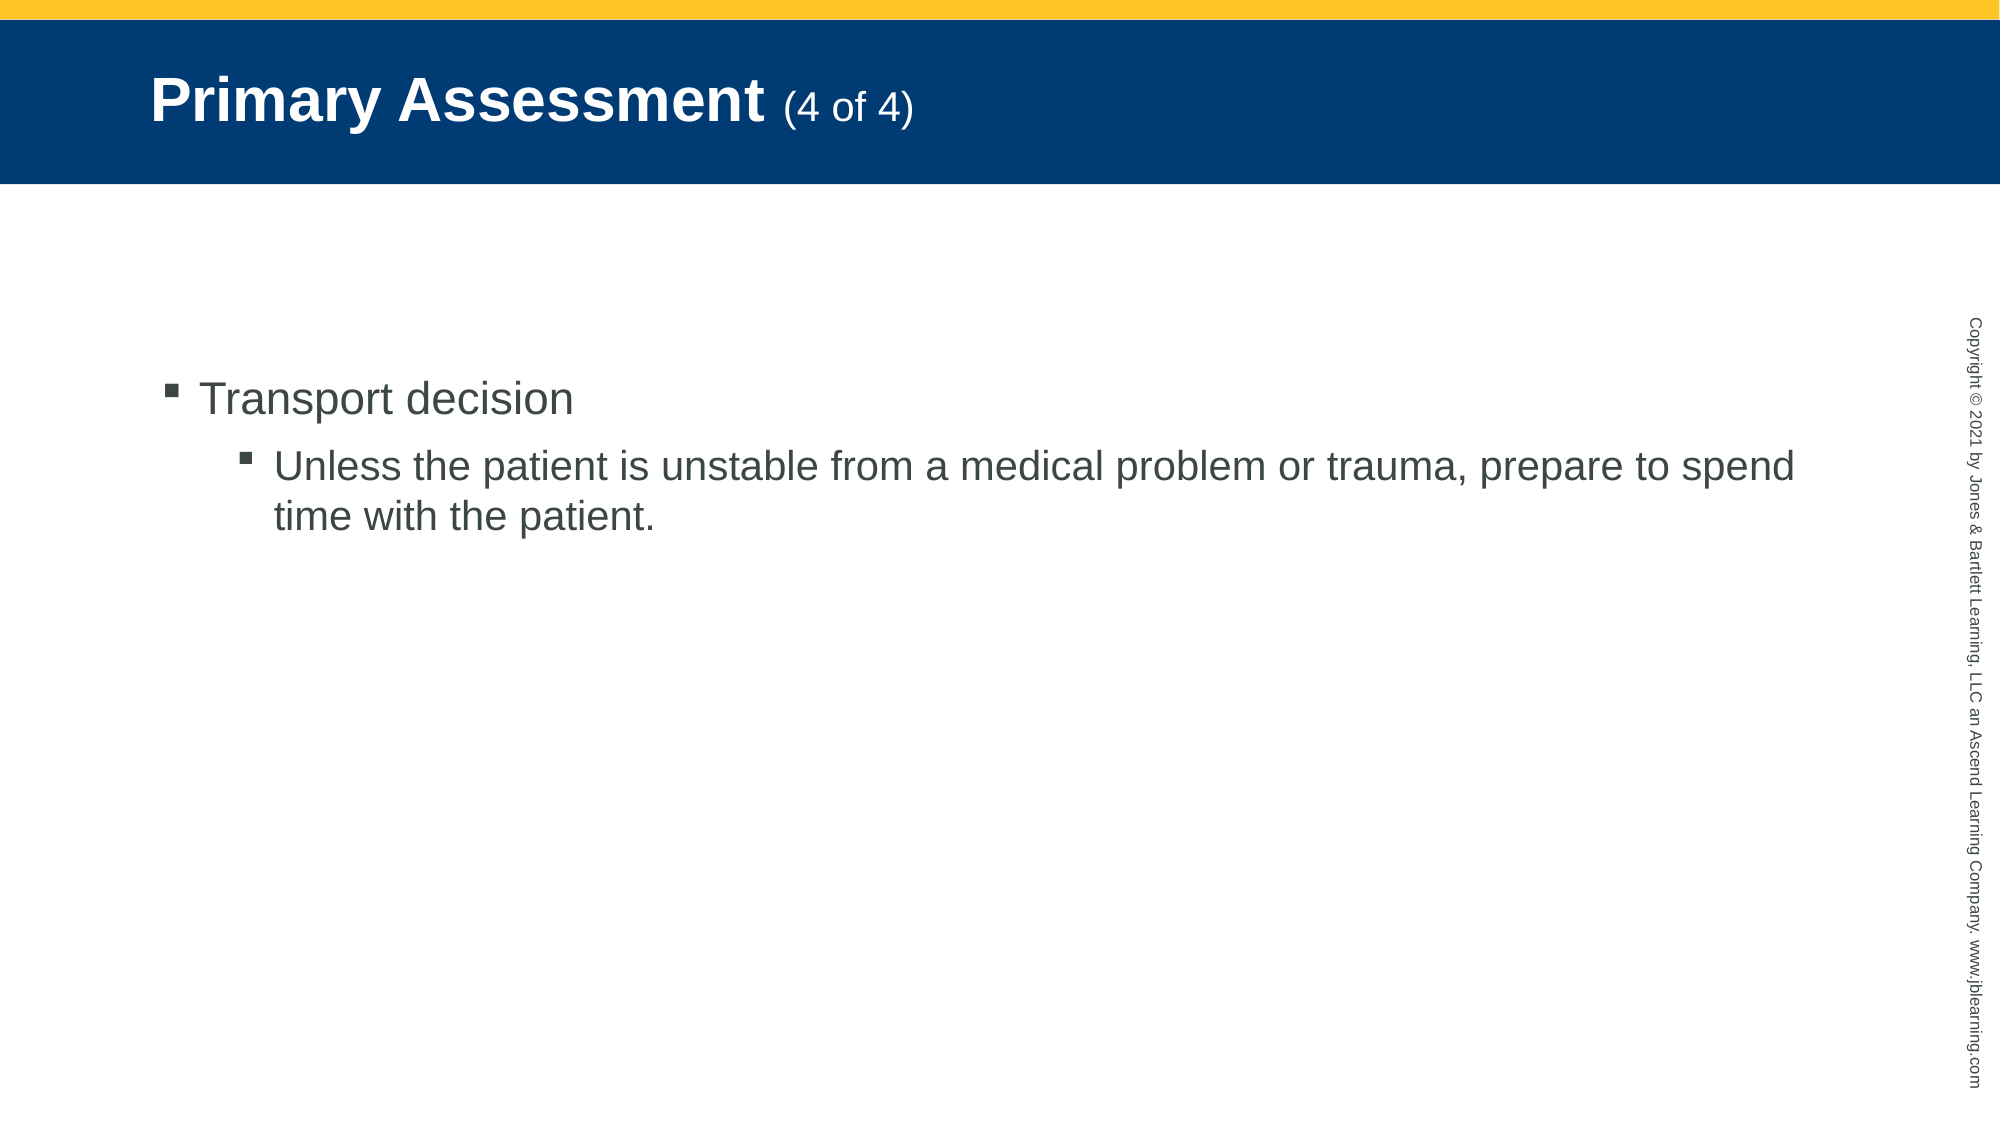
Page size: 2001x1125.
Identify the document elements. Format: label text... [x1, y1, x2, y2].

title Primary Assessment (4 of 4) [0, 19, 2000, 185]
list Transport decision Unless the patient is unstable from a medical problem or trauma, prepare to spend time with the patient. [146, 361, 1859, 1016]
